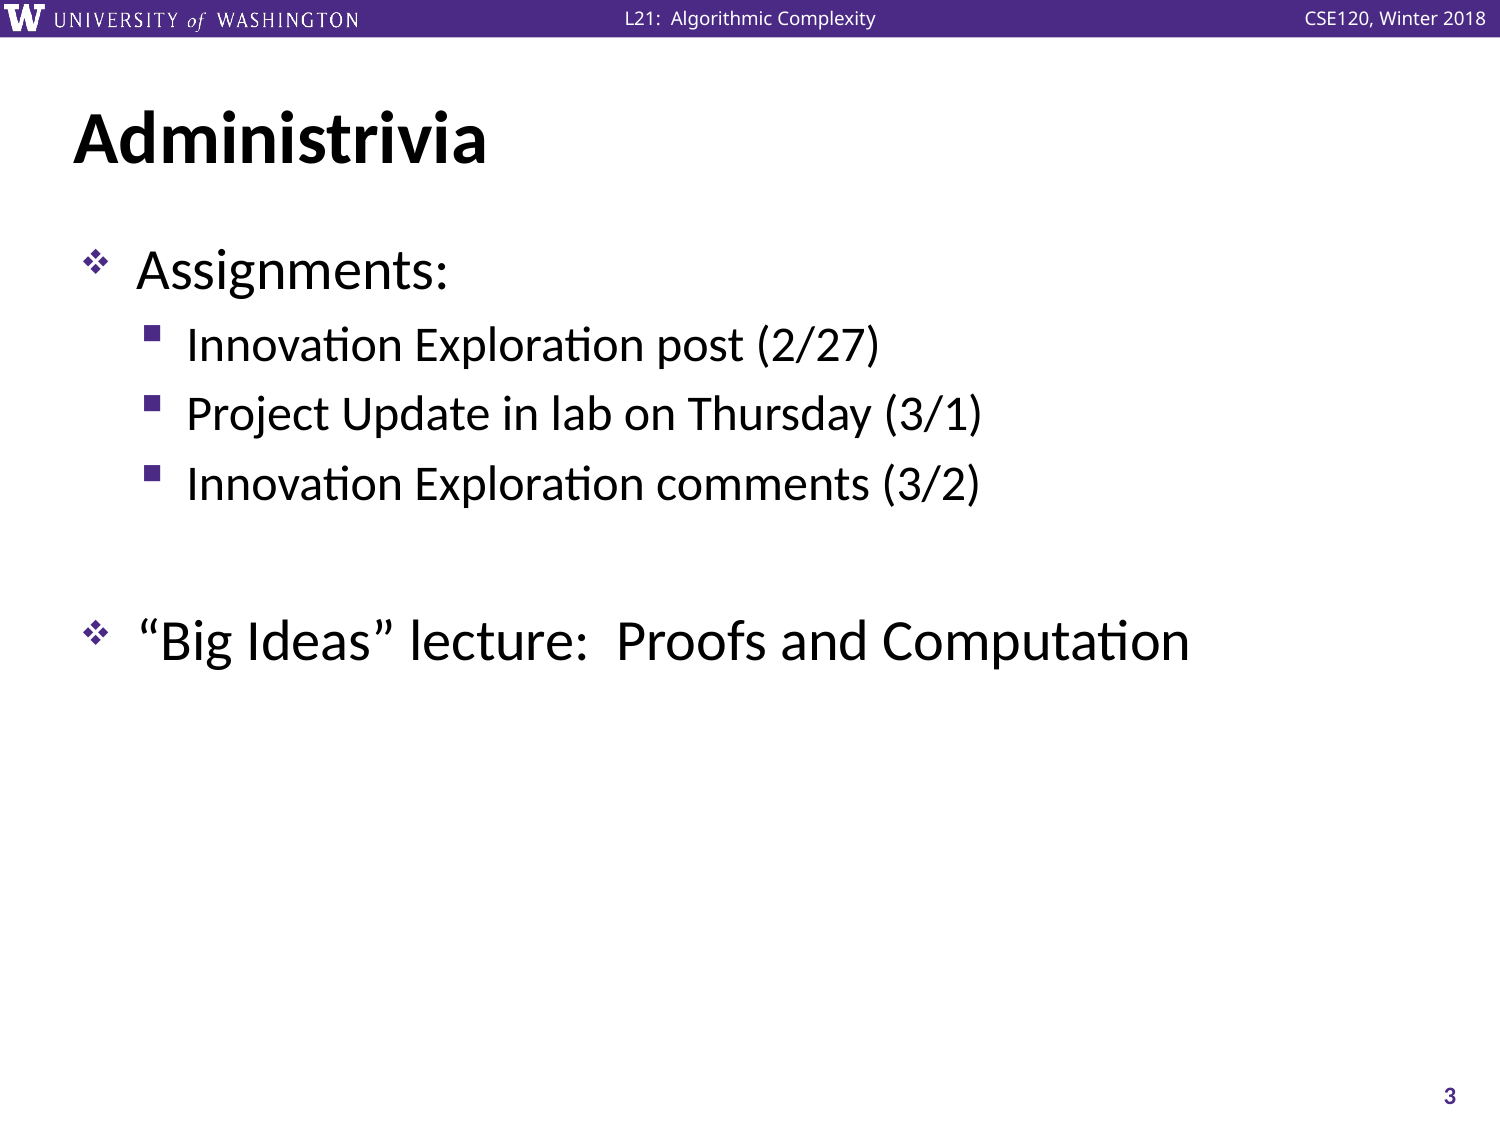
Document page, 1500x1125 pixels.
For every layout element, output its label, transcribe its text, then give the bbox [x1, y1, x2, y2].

title Administrivia [58, 71, 1438, 197]
picture [4, 4, 358, 32]
slide_number 3 [1400, 1065, 1500, 1125]
list Assignments: Innovation Exploration post (2/27) Project Update in lab on Thursday (3/1) Innovation Exploration comments (3/2) “Big Ideas” lecture: Proofs and Computation [64, 223, 1438, 1040]
